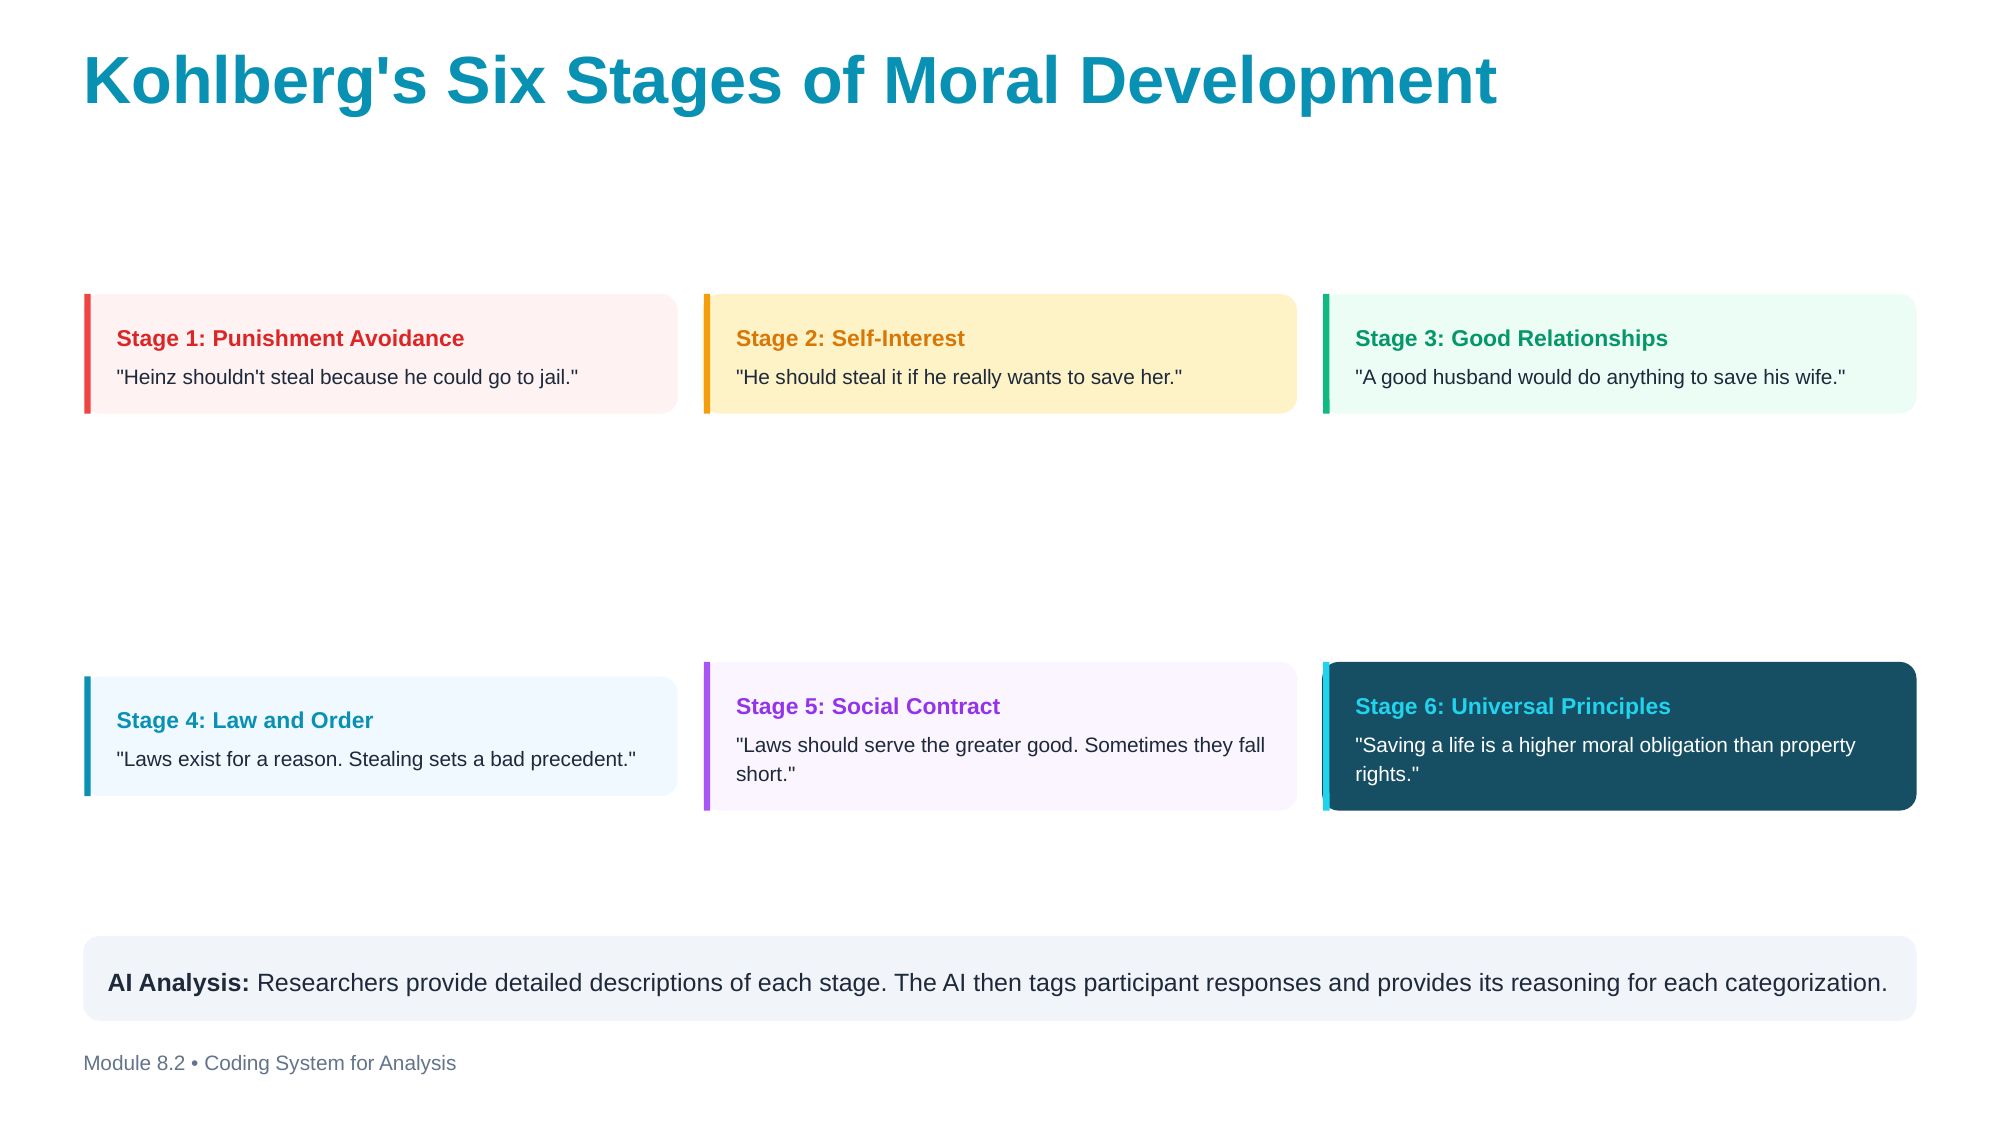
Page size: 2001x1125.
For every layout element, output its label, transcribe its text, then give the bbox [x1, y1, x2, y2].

text_box [1322, 300, 1326, 408]
text_box [702, 300, 706, 407]
text_box [707, 293, 1298, 414]
text_box AI Analysis: Researchers provide detailed descriptions of each stage. The AI then tags participant responses and provides its reasoning for each categorization. [90, 960, 1910, 996]
text_box [83, 300, 87, 408]
text_box [88, 293, 678, 414]
text_box [83, 682, 87, 790]
text_box "Saving a life is a higher moral obligation than property rights." [1355, 727, 1903, 786]
text_box Stage 6: Universal Principles [1355, 686, 1903, 719]
text_box "A good husband would do anything to save his wife." [1355, 359, 1903, 389]
text_box Stage 2: Self-Interest [736, 318, 1283, 351]
text_box "He should steal it if he really wants to save her." [736, 359, 1283, 389]
text_box Module 8.2 • Coding System for Analysis [83, 1045, 467, 1075]
text_box "Laws should serve the greater good. Sometimes they fall short." [736, 727, 1283, 786]
text_box "Heinz shouldn't steal because he could go to jail." [116, 359, 664, 389]
text_box [707, 661, 1298, 811]
text_box Stage 1: Punishment Avoidance [116, 318, 664, 351]
text_box [1327, 293, 1917, 414]
text_box Stage 5: Social Contract [736, 686, 1283, 719]
text_box Stage 4: Law and Order [116, 701, 664, 734]
text_box [88, 676, 678, 797]
text_box "Laws exist for a reason. Stealing sets a bad precedent." [116, 741, 664, 771]
text_box [83, 935, 1917, 1021]
text_box Kohlberg's Six Stages of Moral Development [83, 50, 1529, 117]
text_box [702, 668, 706, 804]
text_box [1327, 661, 1917, 811]
text_box [1322, 668, 1326, 805]
text_box Stage 3: Good Relationships [1355, 318, 1903, 351]
